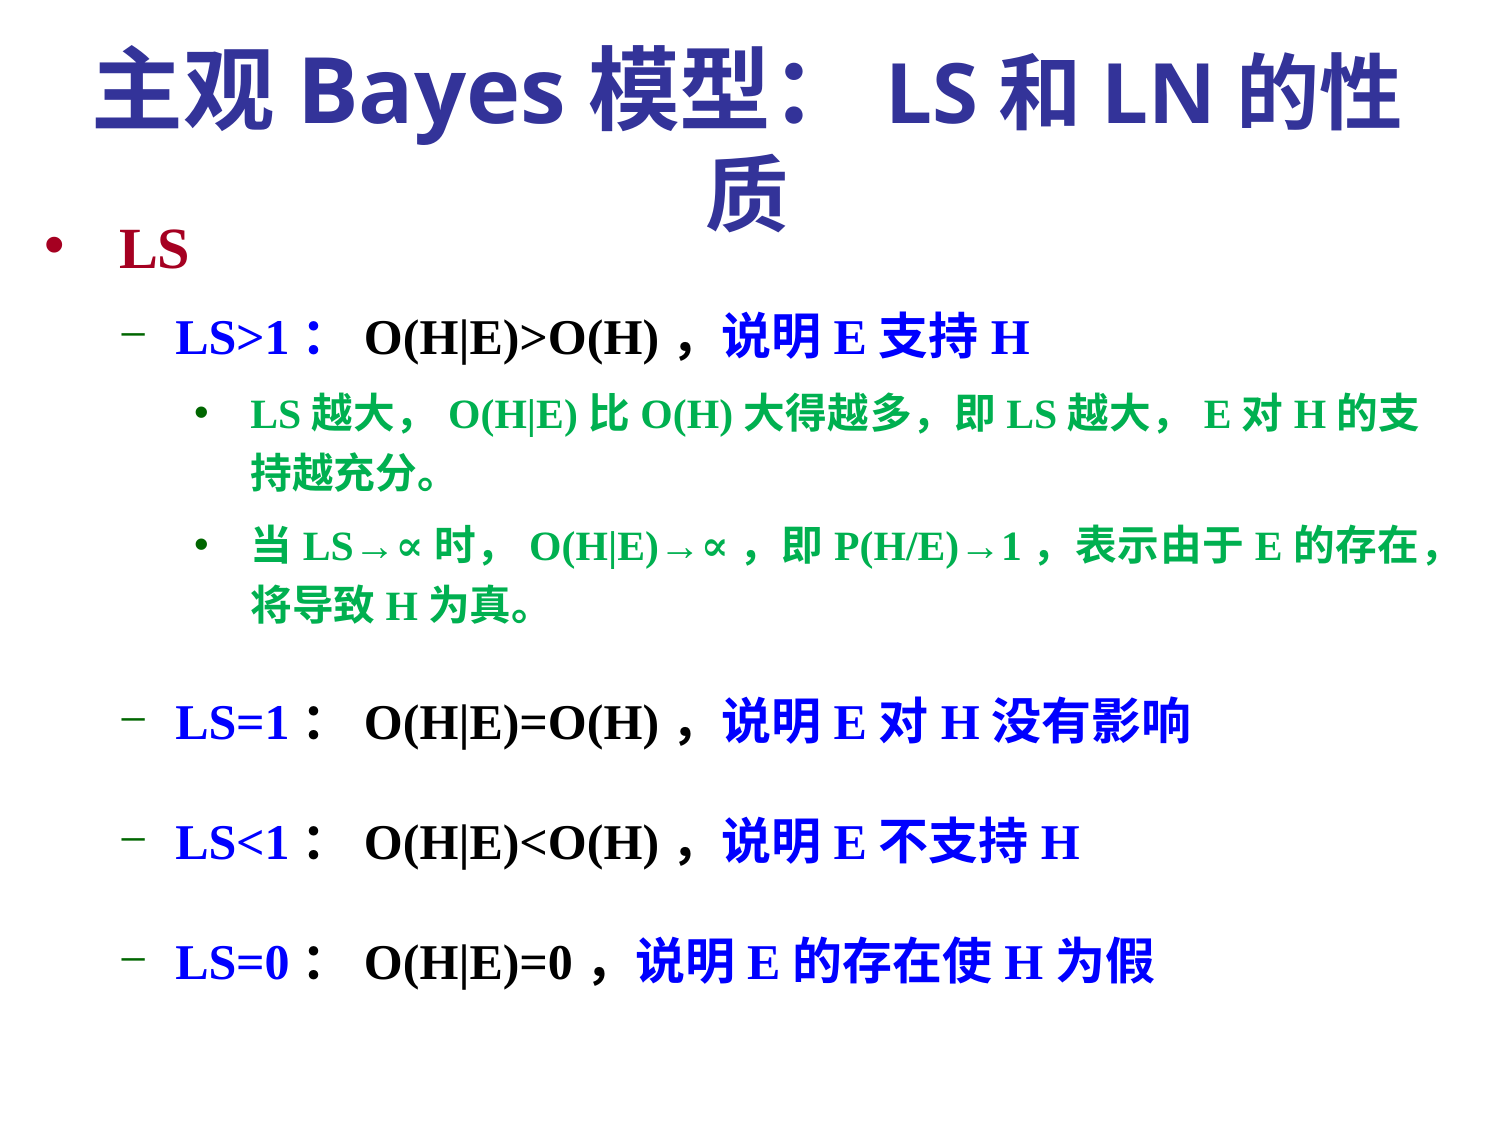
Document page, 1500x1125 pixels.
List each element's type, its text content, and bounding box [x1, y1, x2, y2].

text_box LS LS>1：O(H|E)>O(H)，说明E支持H LS越大，O(H|E)比O(H)大得越多，即LS越大，E对H的支持越充分。 当LS→∝时，O(H|E)→∝，即P(H/E)→1，表示由于E的存在，将导致H为真。 LS=1：O(H|E)=O(H)，说明E对H没有影响 LS<1：O(H|E)<O(H)，说明E不支持H LS=0：O(H|E)=0，说明E的存在使H为假 [29, 202, 1436, 1047]
text_box 主观Bayes模型：LS和LN的性质 [58, 24, 1436, 250]
